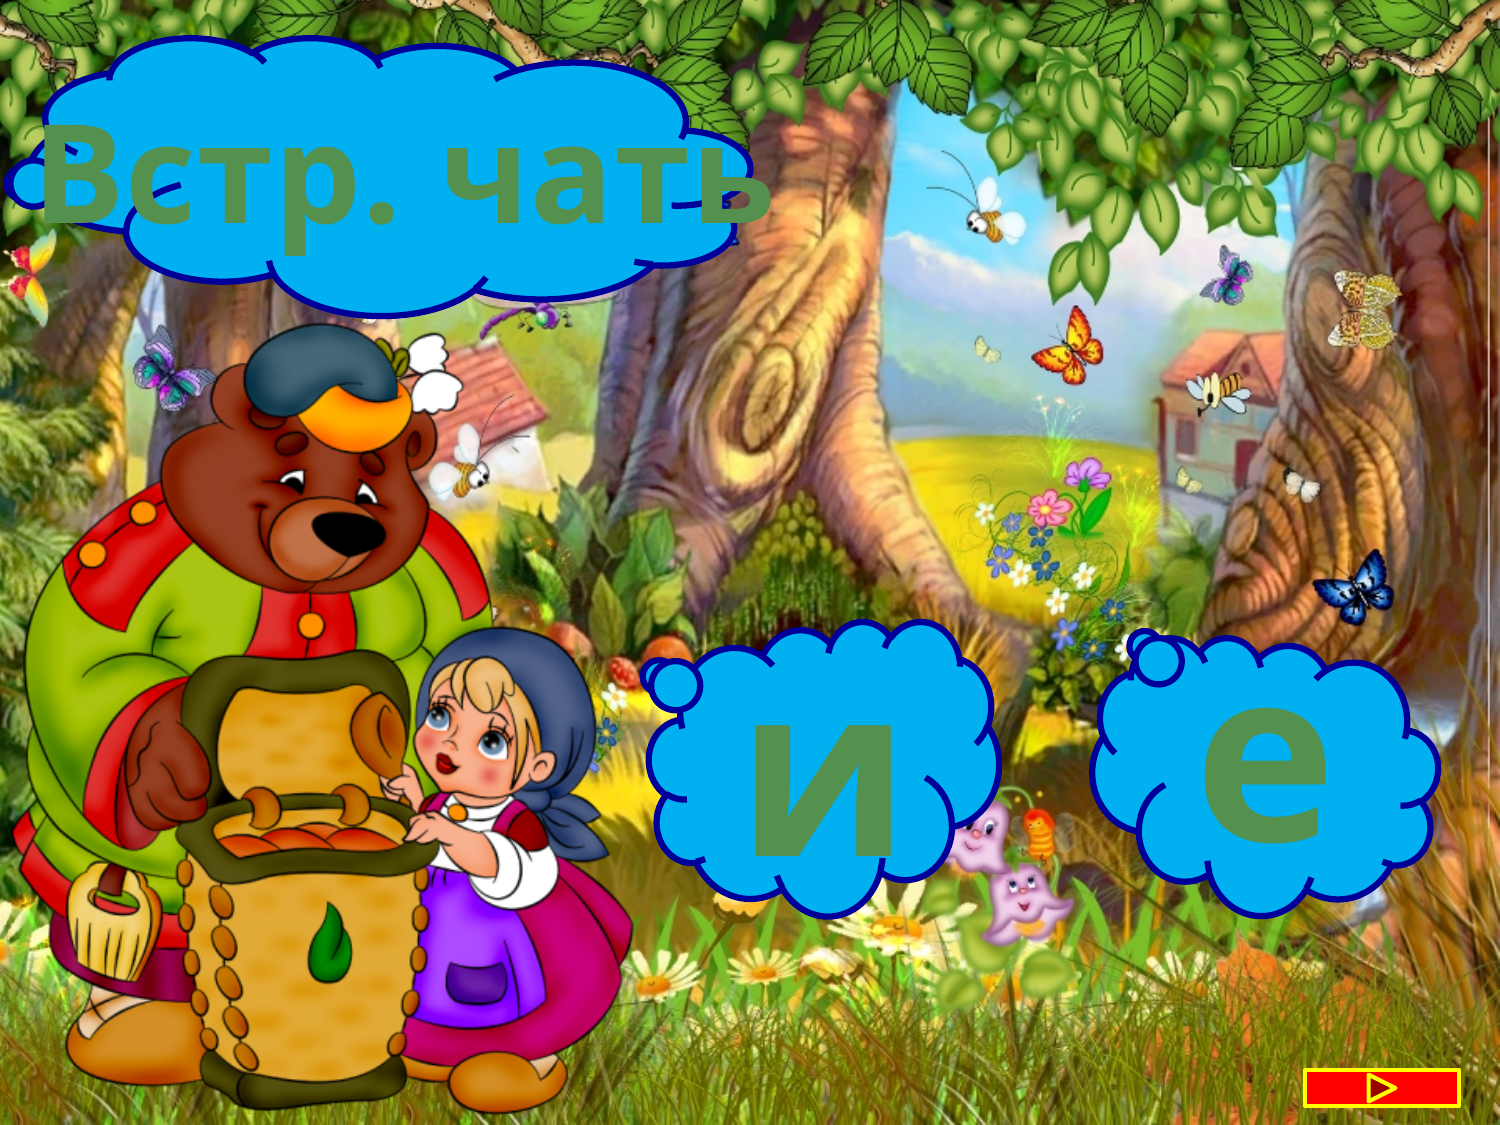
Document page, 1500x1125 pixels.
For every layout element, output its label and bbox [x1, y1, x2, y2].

text_box [648, 609, 1000, 916]
text_box [1092, 594, 1439, 916]
picture [0, 0, 1500, 1125]
